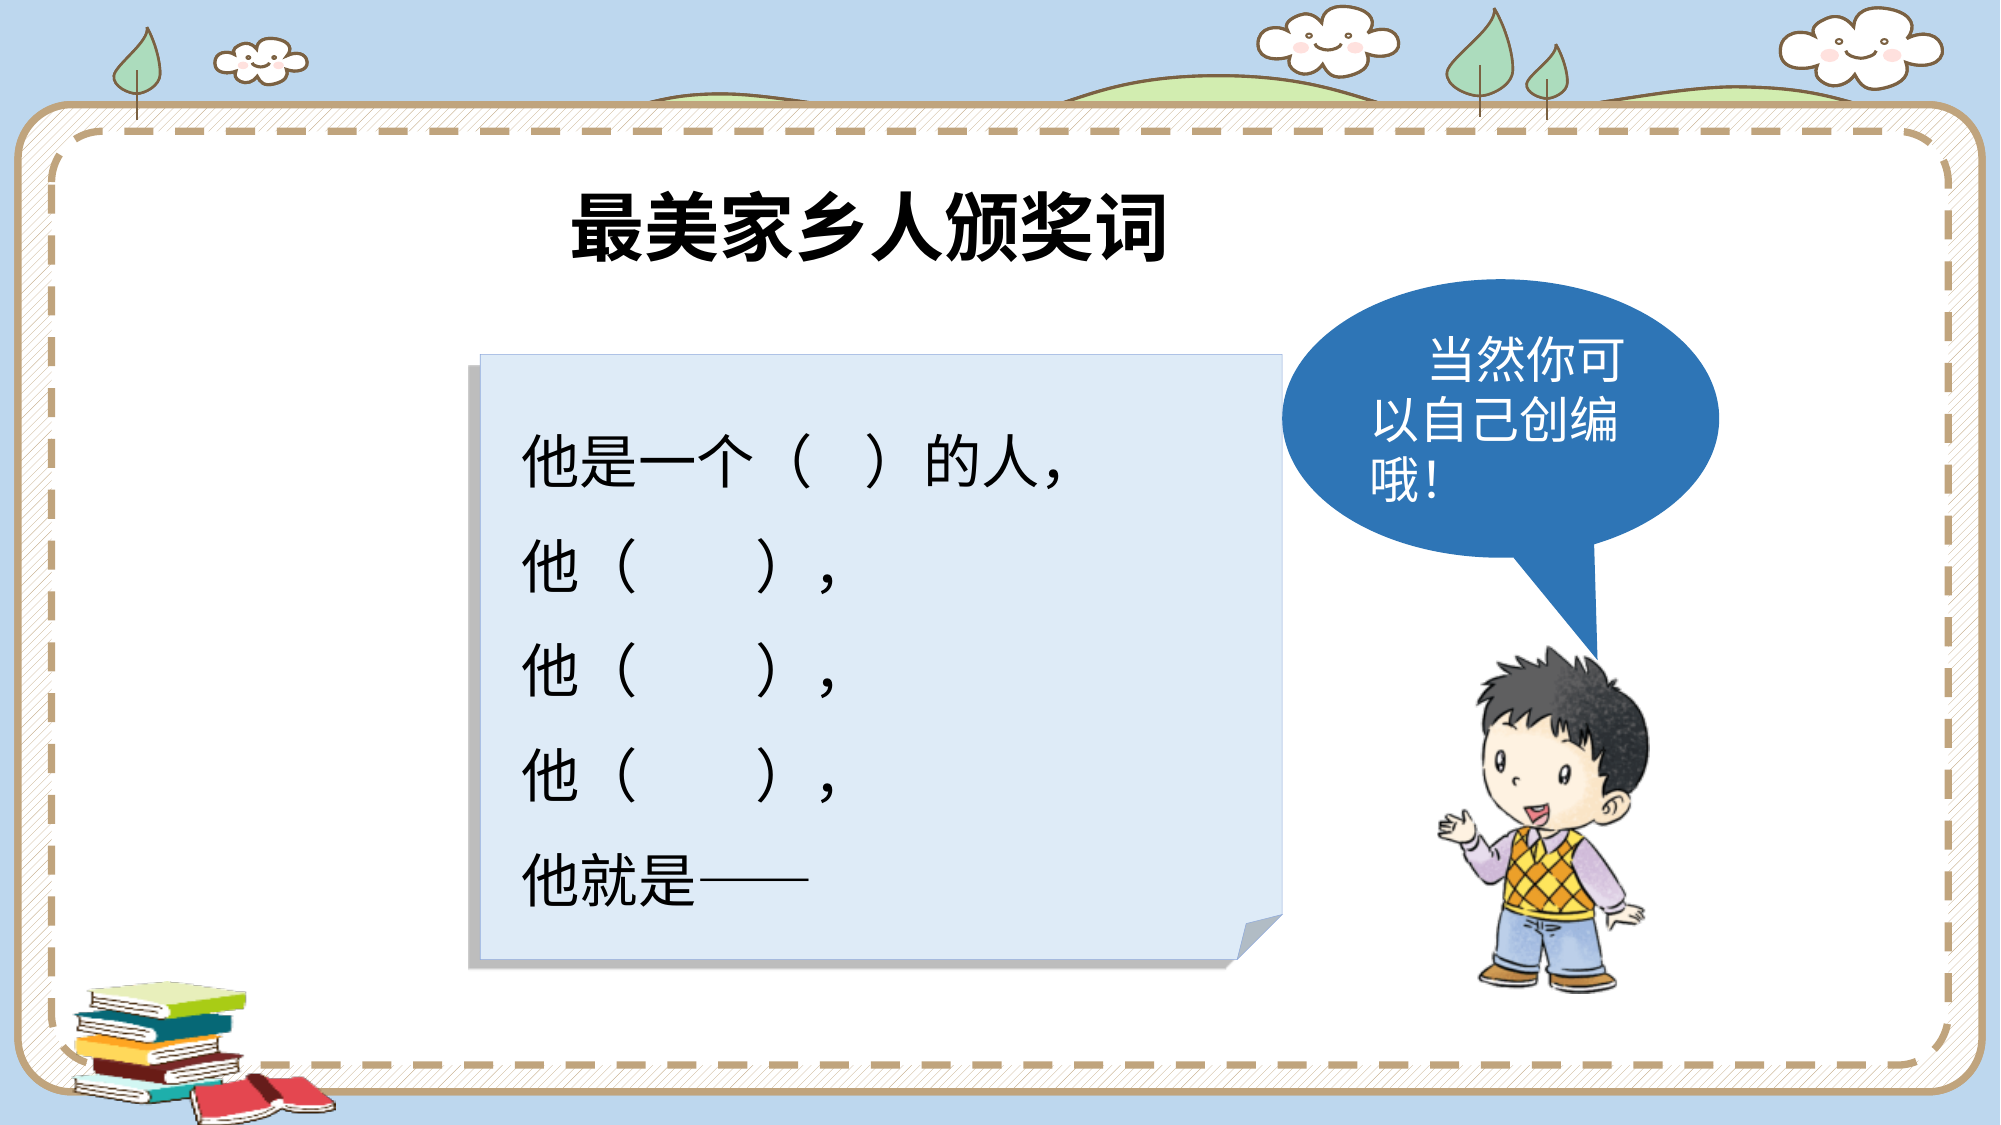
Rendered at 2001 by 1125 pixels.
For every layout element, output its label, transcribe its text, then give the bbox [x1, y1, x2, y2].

picture [1436, 645, 1650, 994]
text_box 他是一个（ ）的人， 他（ ）， 他（ ）， 他（ ）， 他就是—— [479, 353, 1286, 961]
picture [71, 981, 336, 1125]
text_box 当然你可以自己创编哦！ [1282, 279, 1720, 645]
text_box 最美家乡人颁奖词 [554, 173, 1185, 278]
